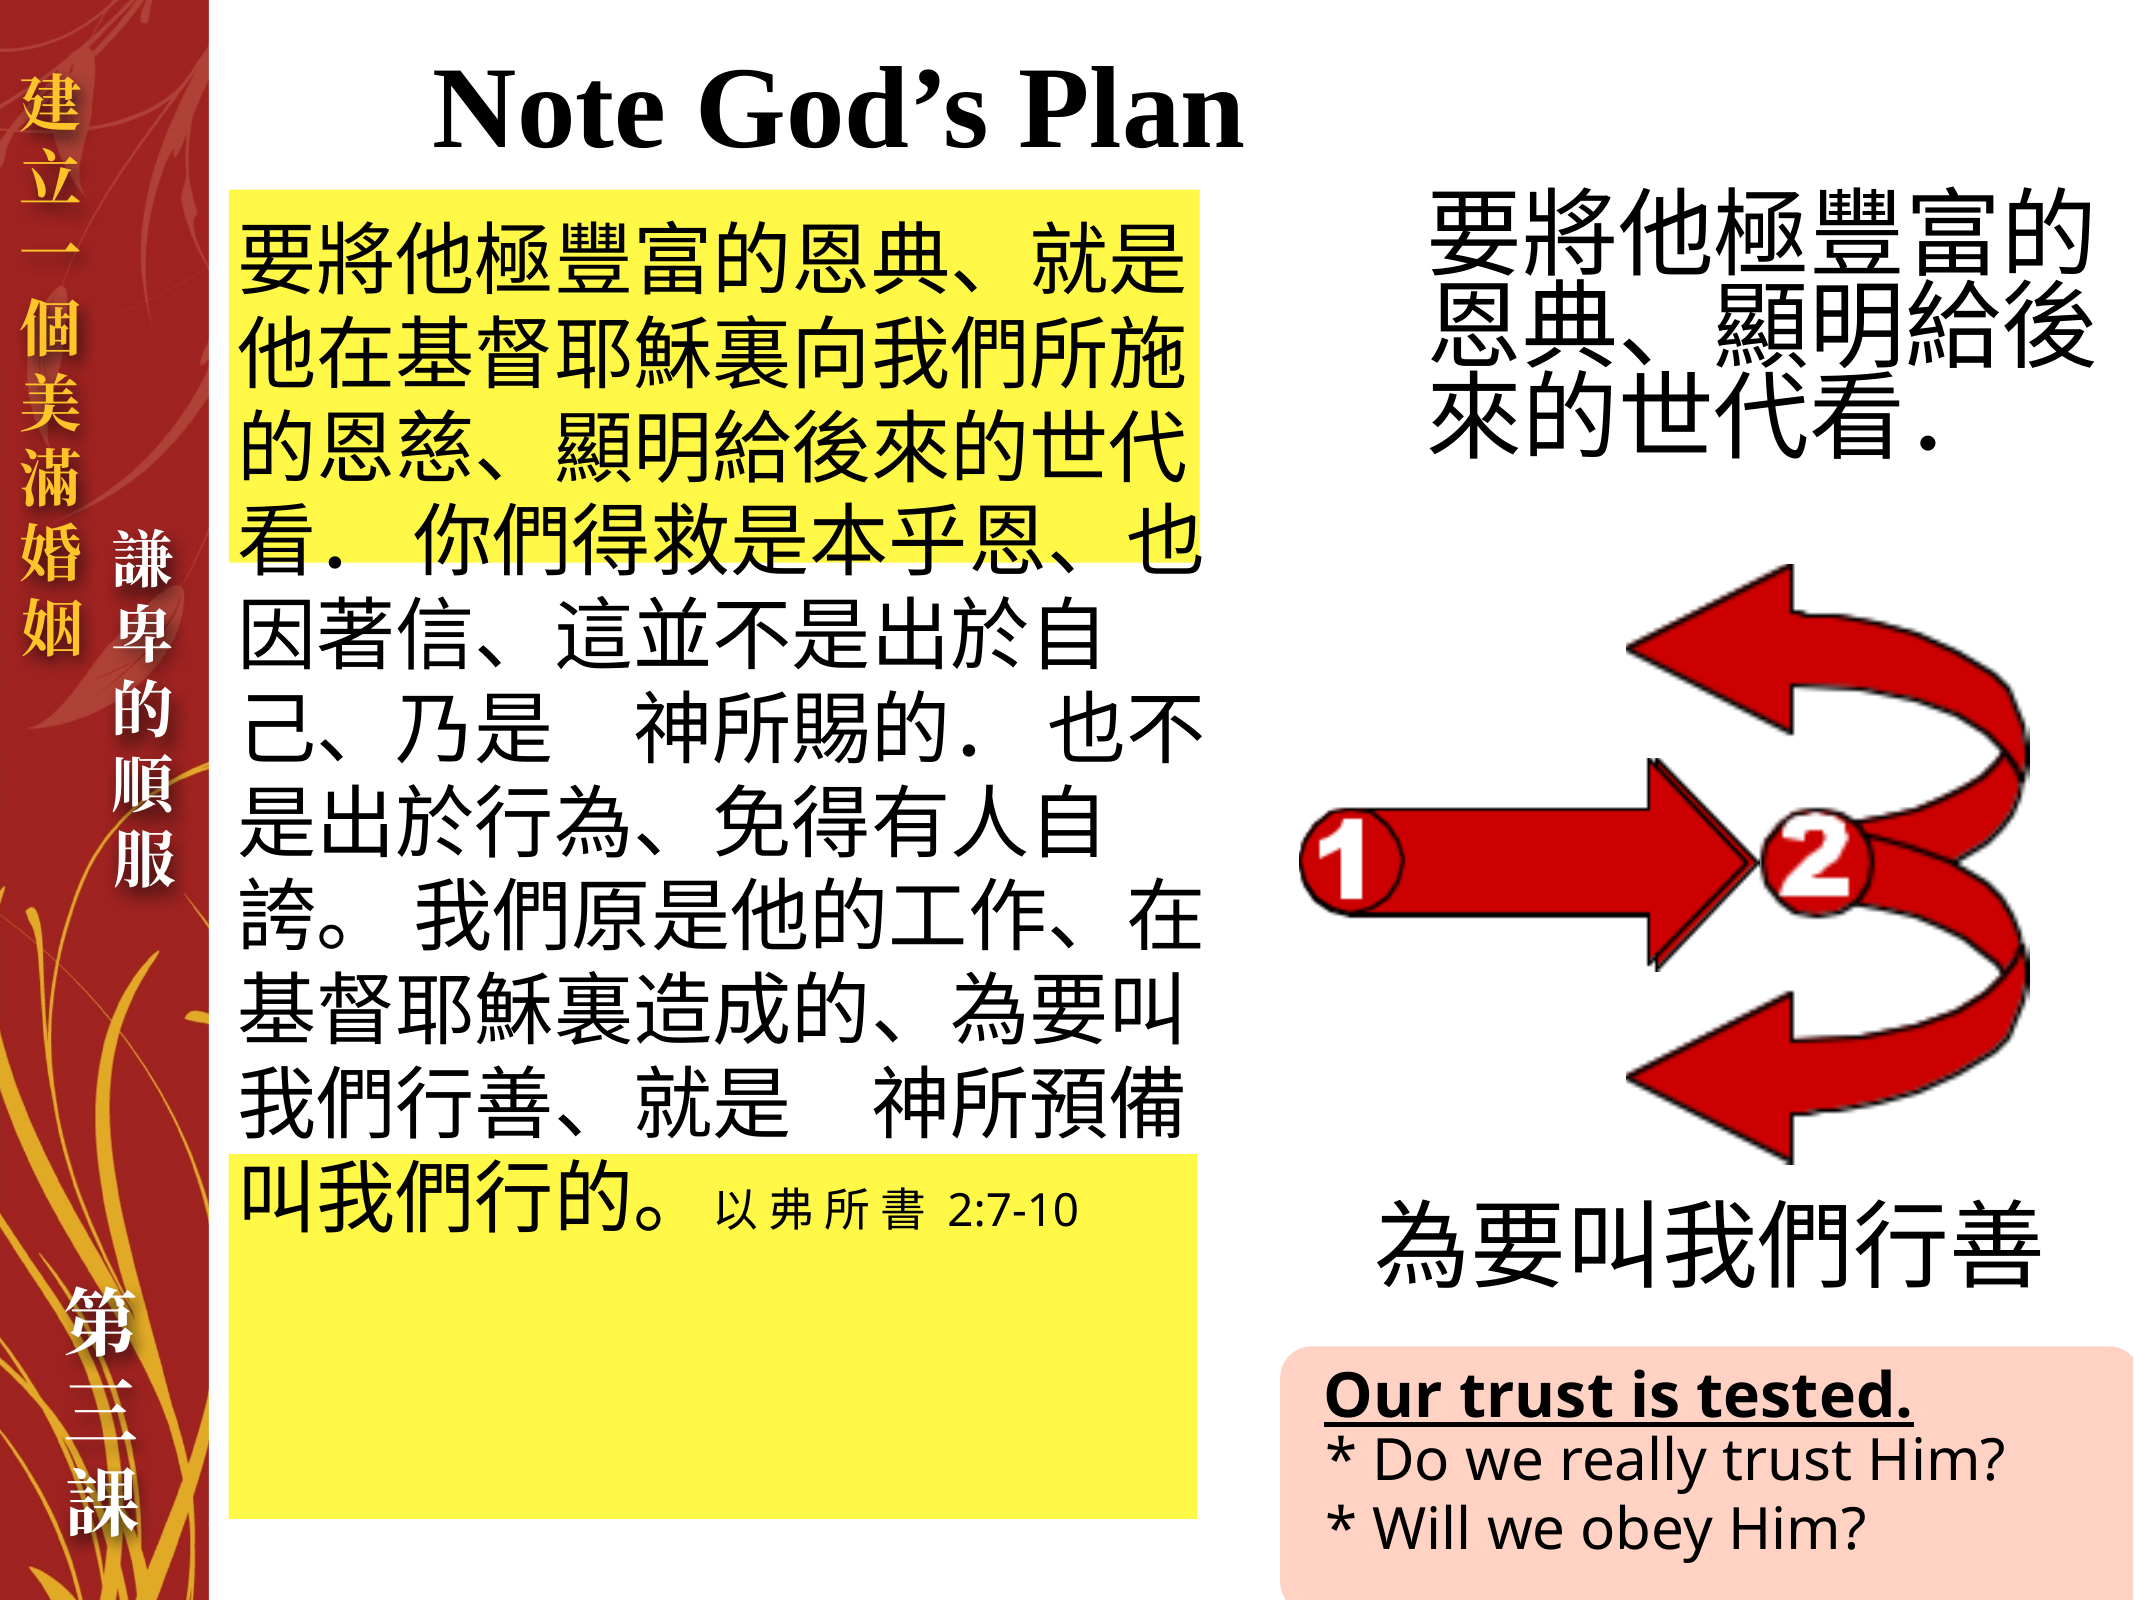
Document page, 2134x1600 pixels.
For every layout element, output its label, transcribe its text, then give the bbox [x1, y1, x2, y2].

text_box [1299, 187, 2134, 972]
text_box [1365, 564, 2056, 1290]
title Note God’s Plan [432, 0, 2101, 212]
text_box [228, 189, 1261, 1520]
picture [0, 0, 208, 1600]
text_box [1279, 1346, 2134, 1600]
